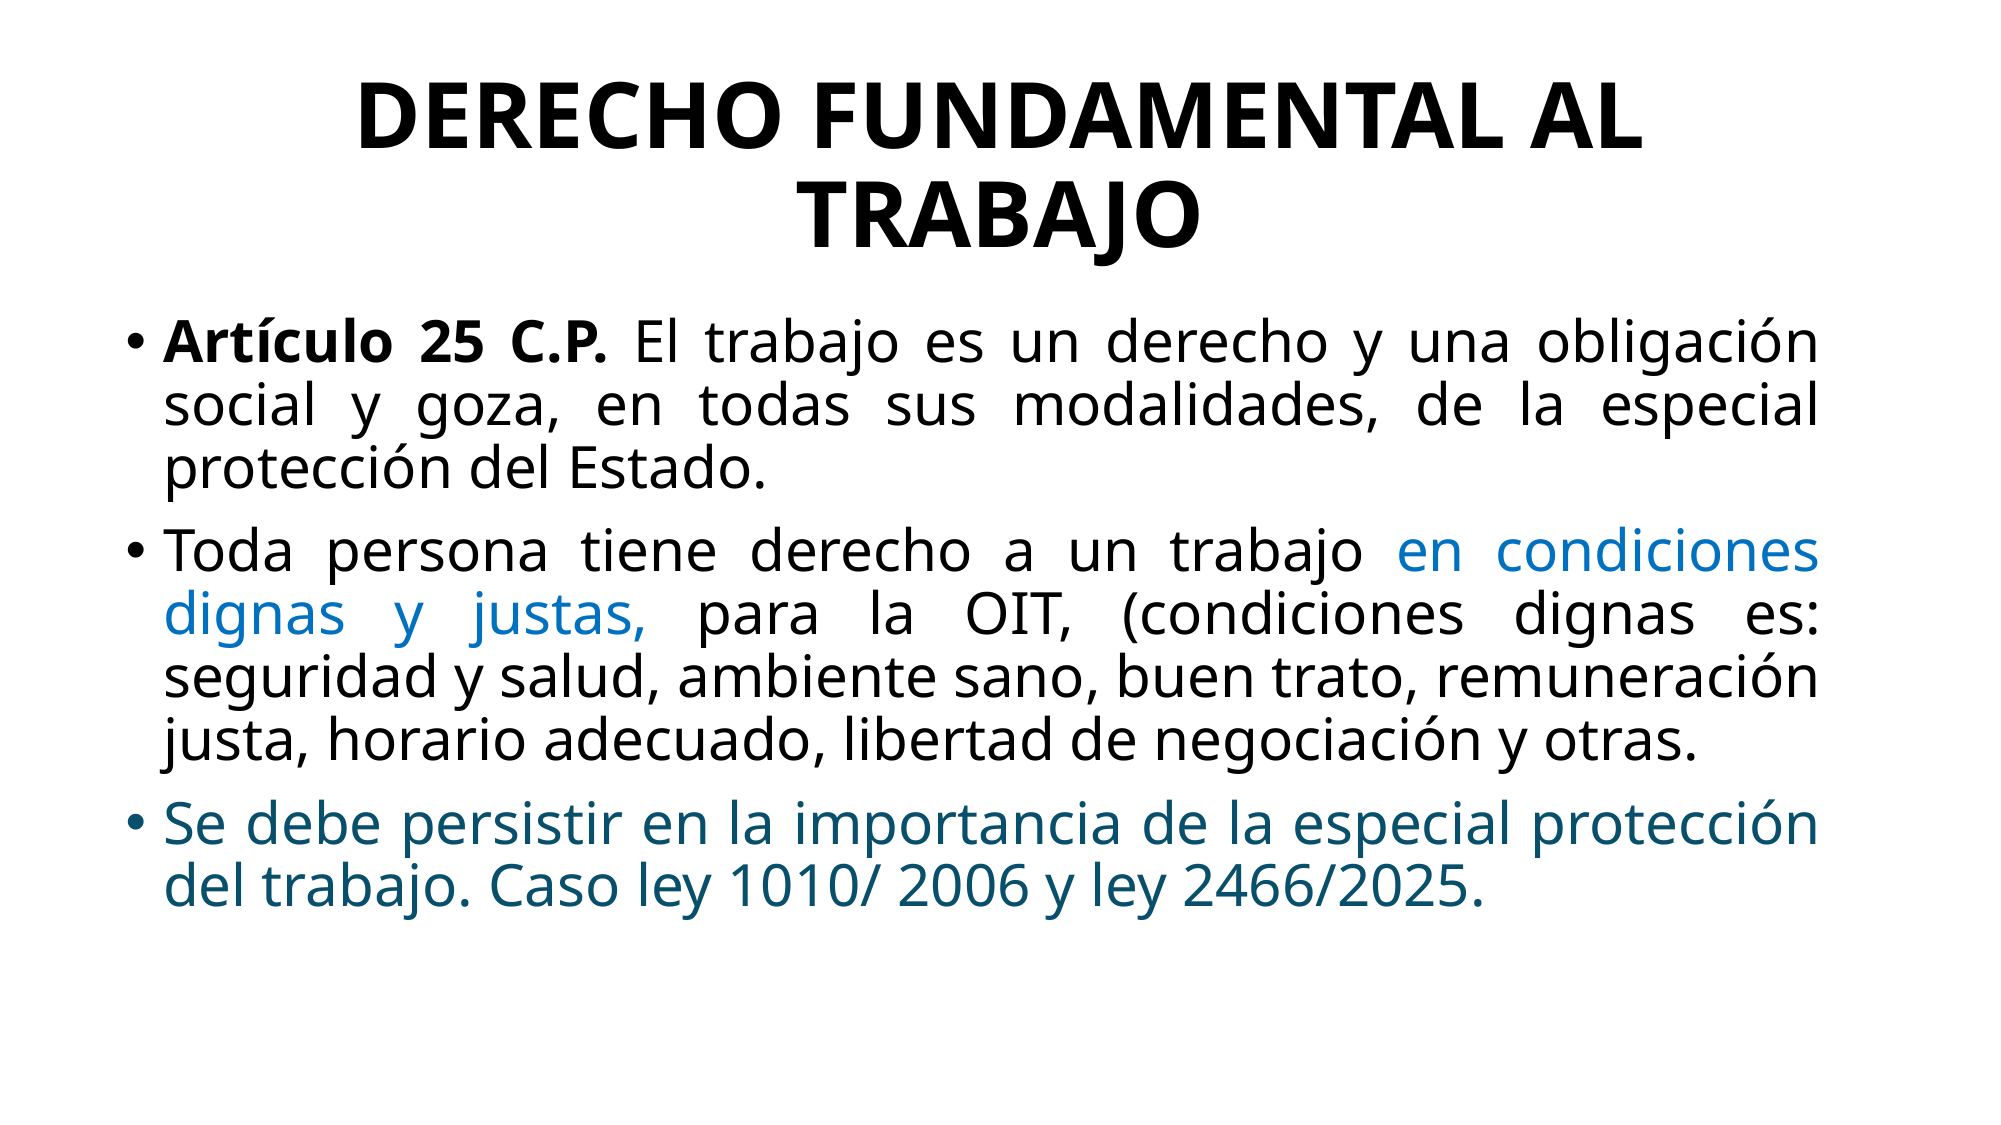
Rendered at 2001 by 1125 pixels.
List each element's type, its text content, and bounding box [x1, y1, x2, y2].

list Artículo 25 C.P. El trabajo es un derecho y una obligación social y goza, en todas sus modalidades, de la especial protección del Estado. Toda persona tiene derecho a un trabajo en condiciones dignas y justas, para la OIT, (condiciones dignas es: seguridad y salud, ambiente sano, buen trato, remuneración justa, horario adecuado, libertad de negociación y otras. Se debe persistir en la importancia de la especial protección del trabajo. Caso ley 1010/ 2006 y ley 2466/2025. [110, 304, 1836, 1019]
title DERECHO FUNDAMENTAL AL TRABAJO [137, 59, 1863, 278]
